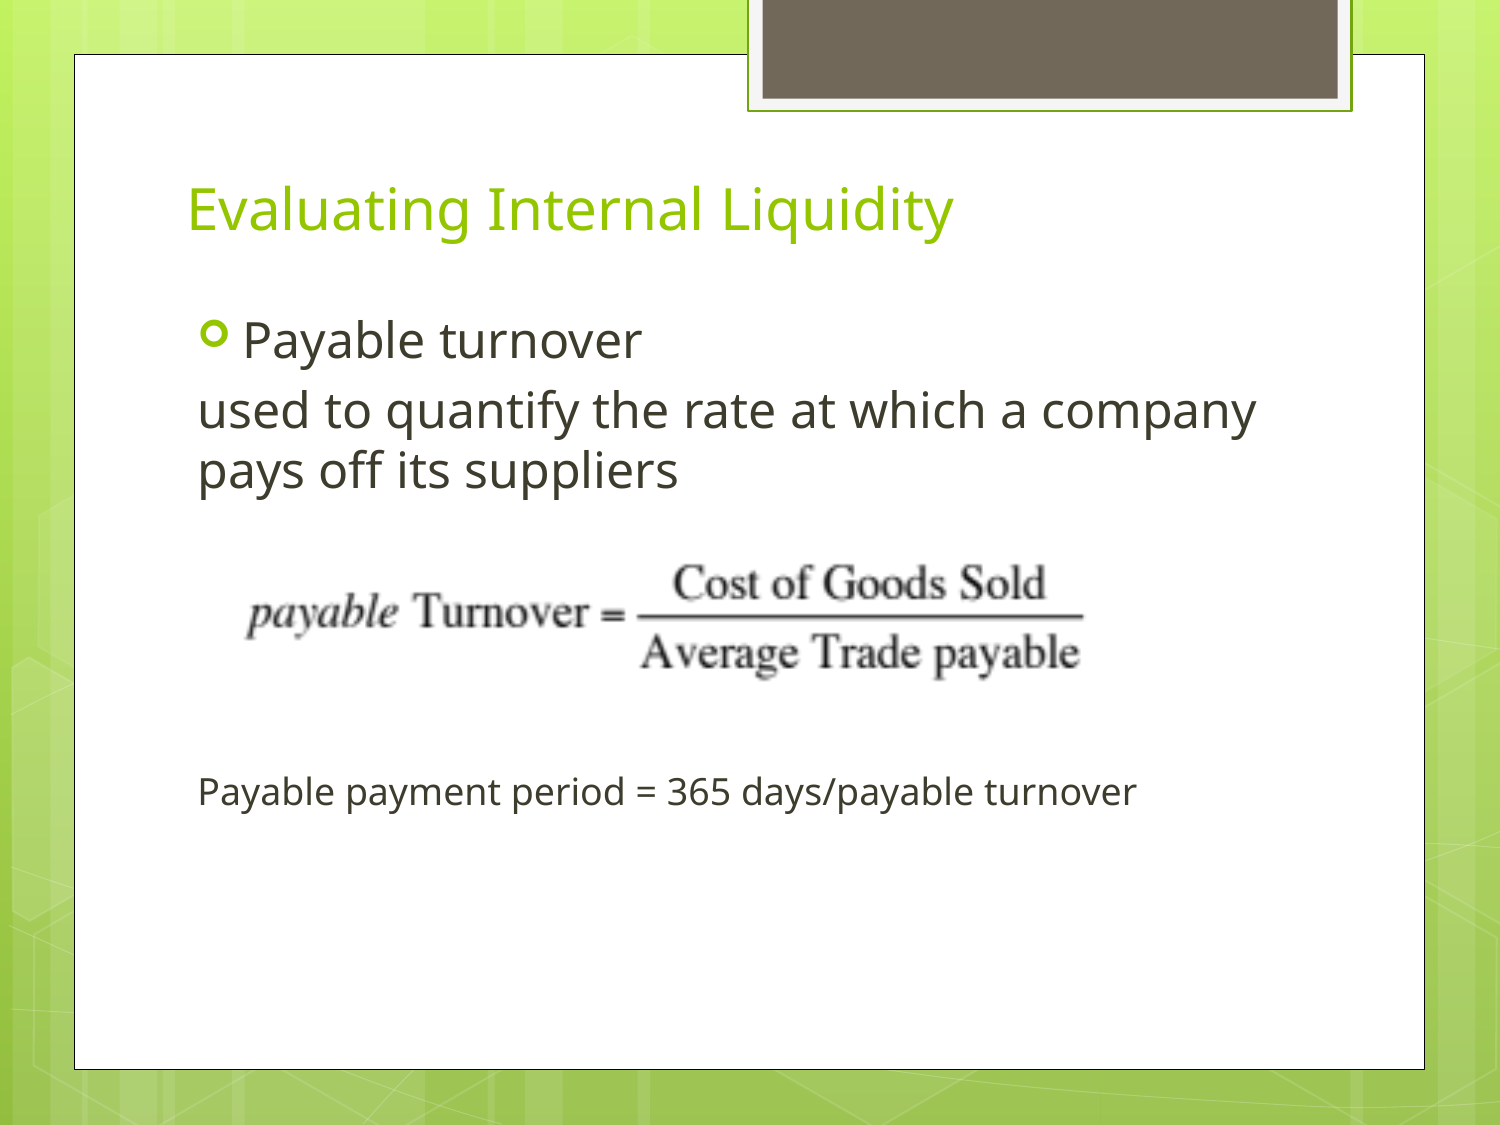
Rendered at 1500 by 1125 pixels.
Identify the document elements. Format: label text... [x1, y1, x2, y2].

title Evaluating Internal Liquidity [171, 168, 1324, 250]
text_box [239, 550, 1090, 685]
list Payable turnover used to quantify the rate at which a company pays off its suppliers Payable payment period = 365 days/payable turnover [171, 300, 1283, 957]
